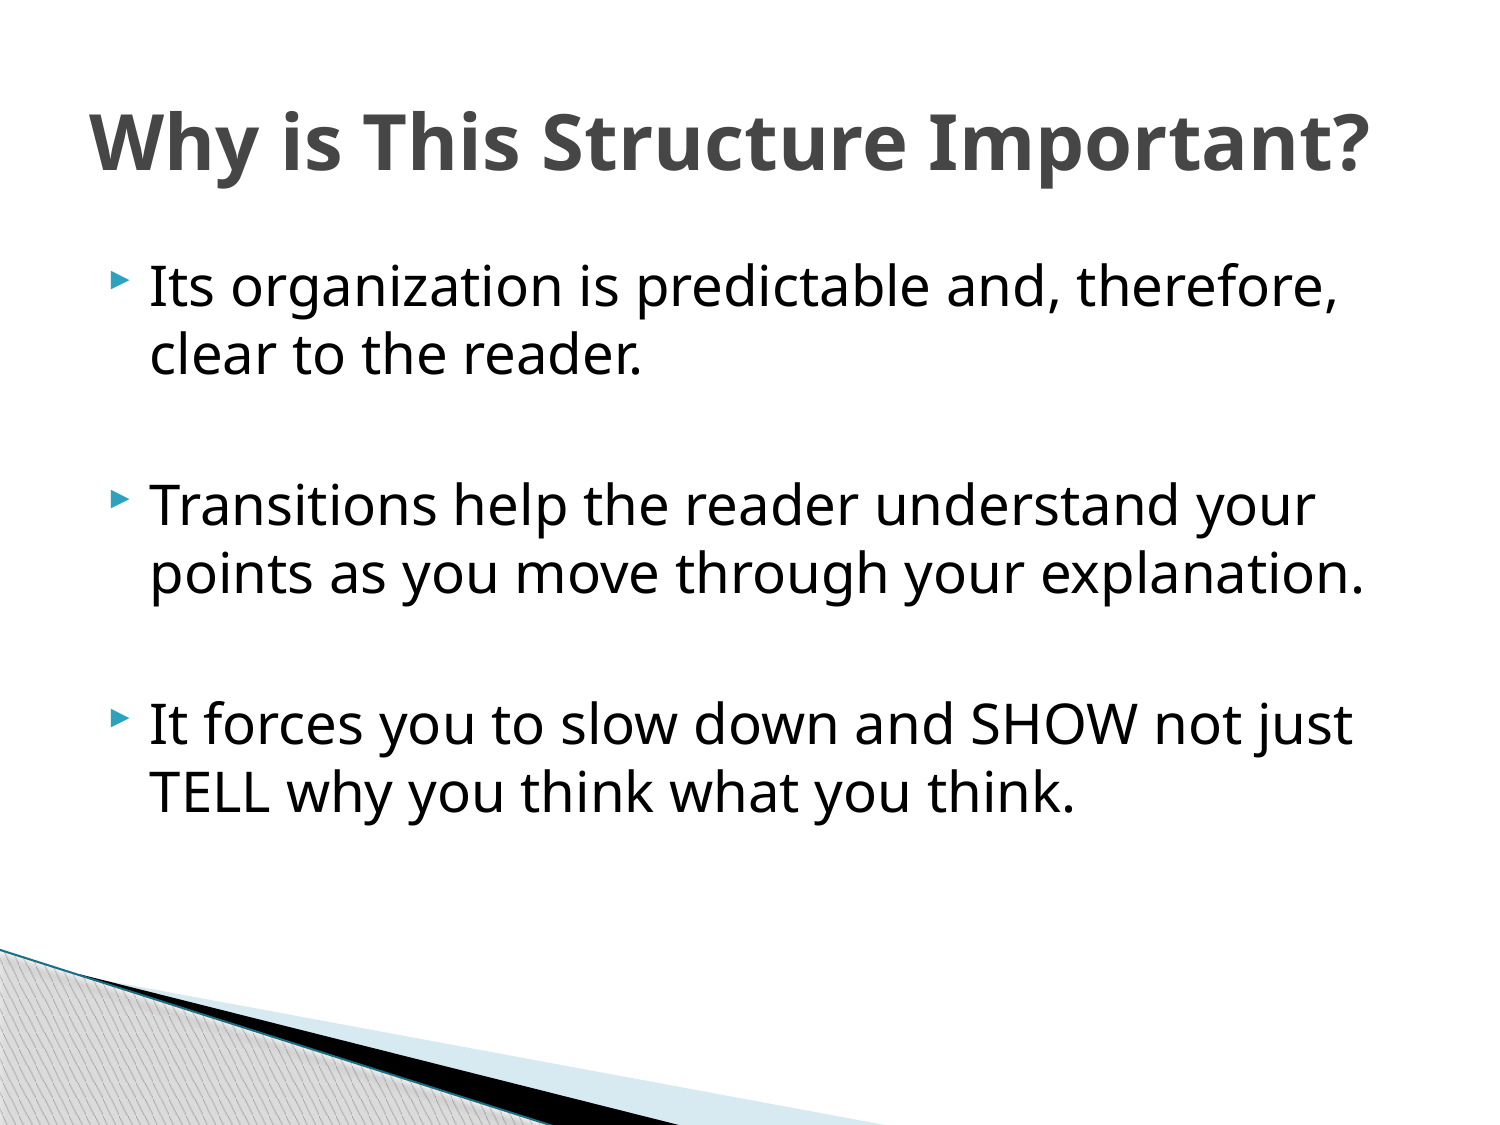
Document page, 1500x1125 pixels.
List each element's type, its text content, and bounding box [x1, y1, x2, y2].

list Its organization is predictable and, therefore, clear to the reader. Transitions help the reader understand your points as you move through your explanation. It forces you to slow down and SHOW not just TELL why you think what you think. [75, 243, 1425, 986]
title Why is This Structure Important? [75, 45, 1425, 233]
